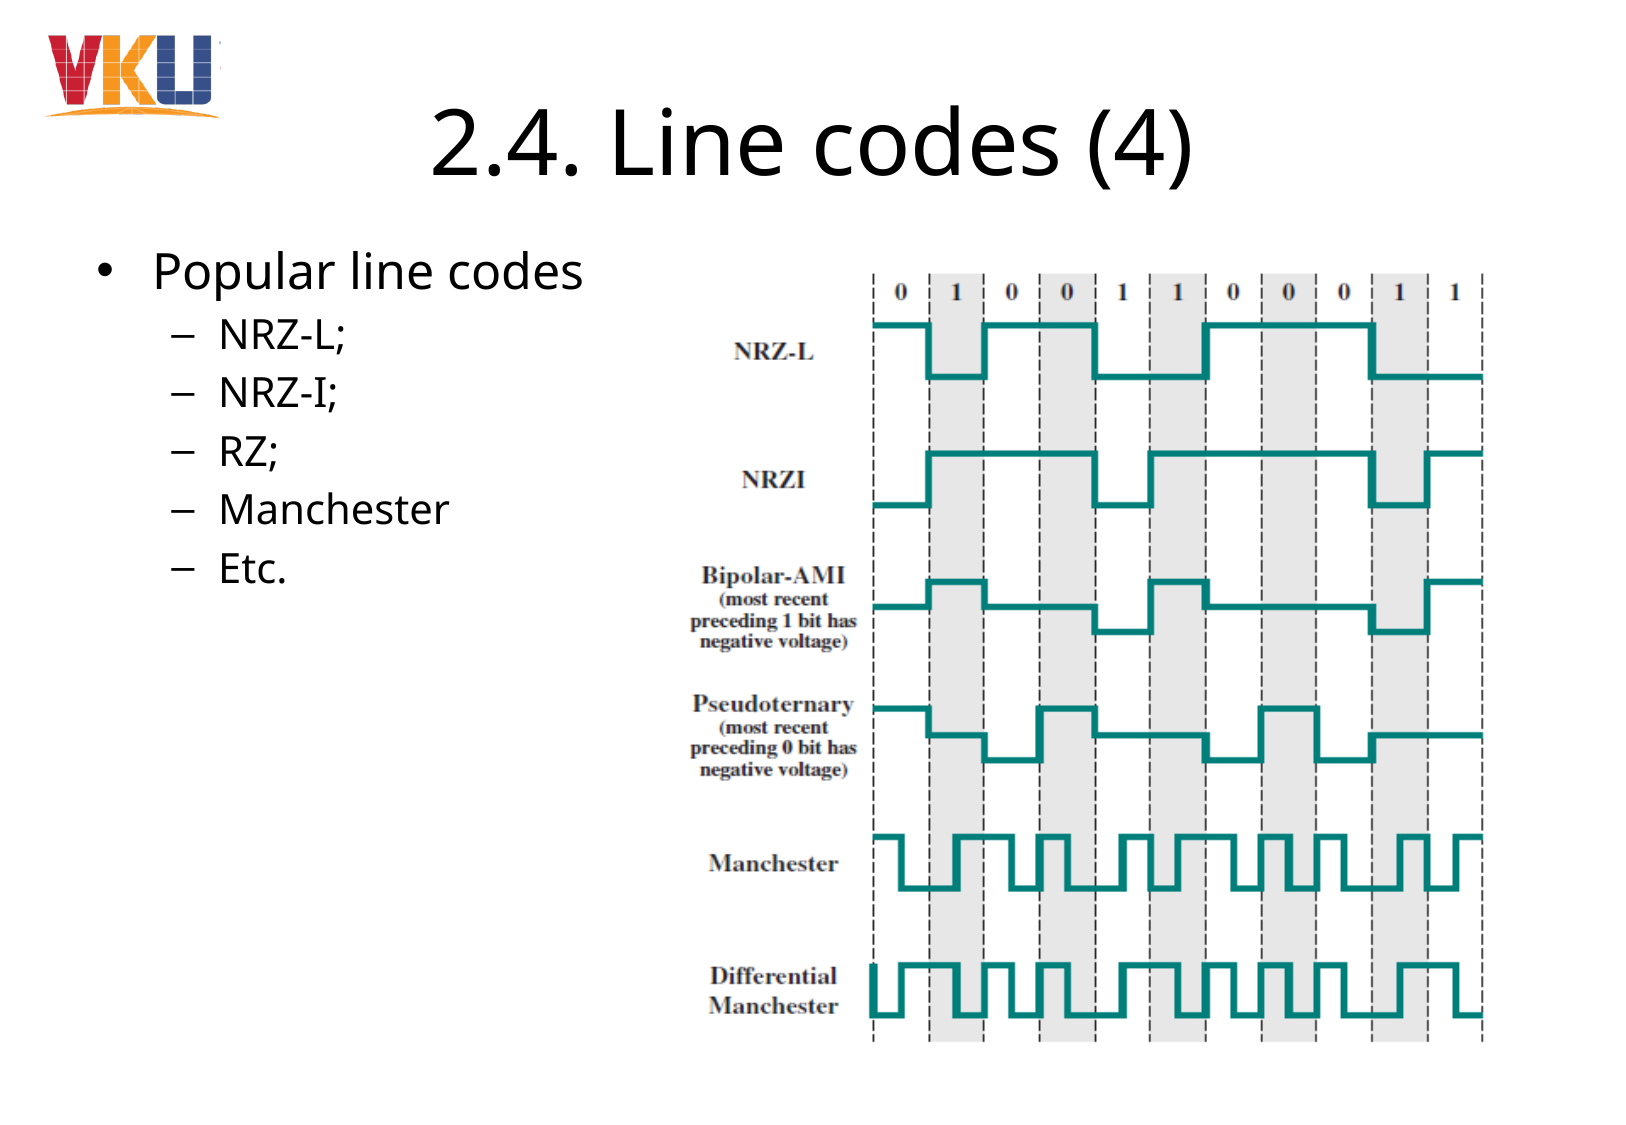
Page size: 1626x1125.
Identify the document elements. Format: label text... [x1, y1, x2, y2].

picture [32, 21, 228, 129]
title 2.4. Line codes (4) [81, 45, 1544, 232]
list Popular line codes NRZ-L; NRZ-I; RZ; Manchester Etc. [81, 232, 1544, 1038]
picture [683, 263, 1519, 1050]
